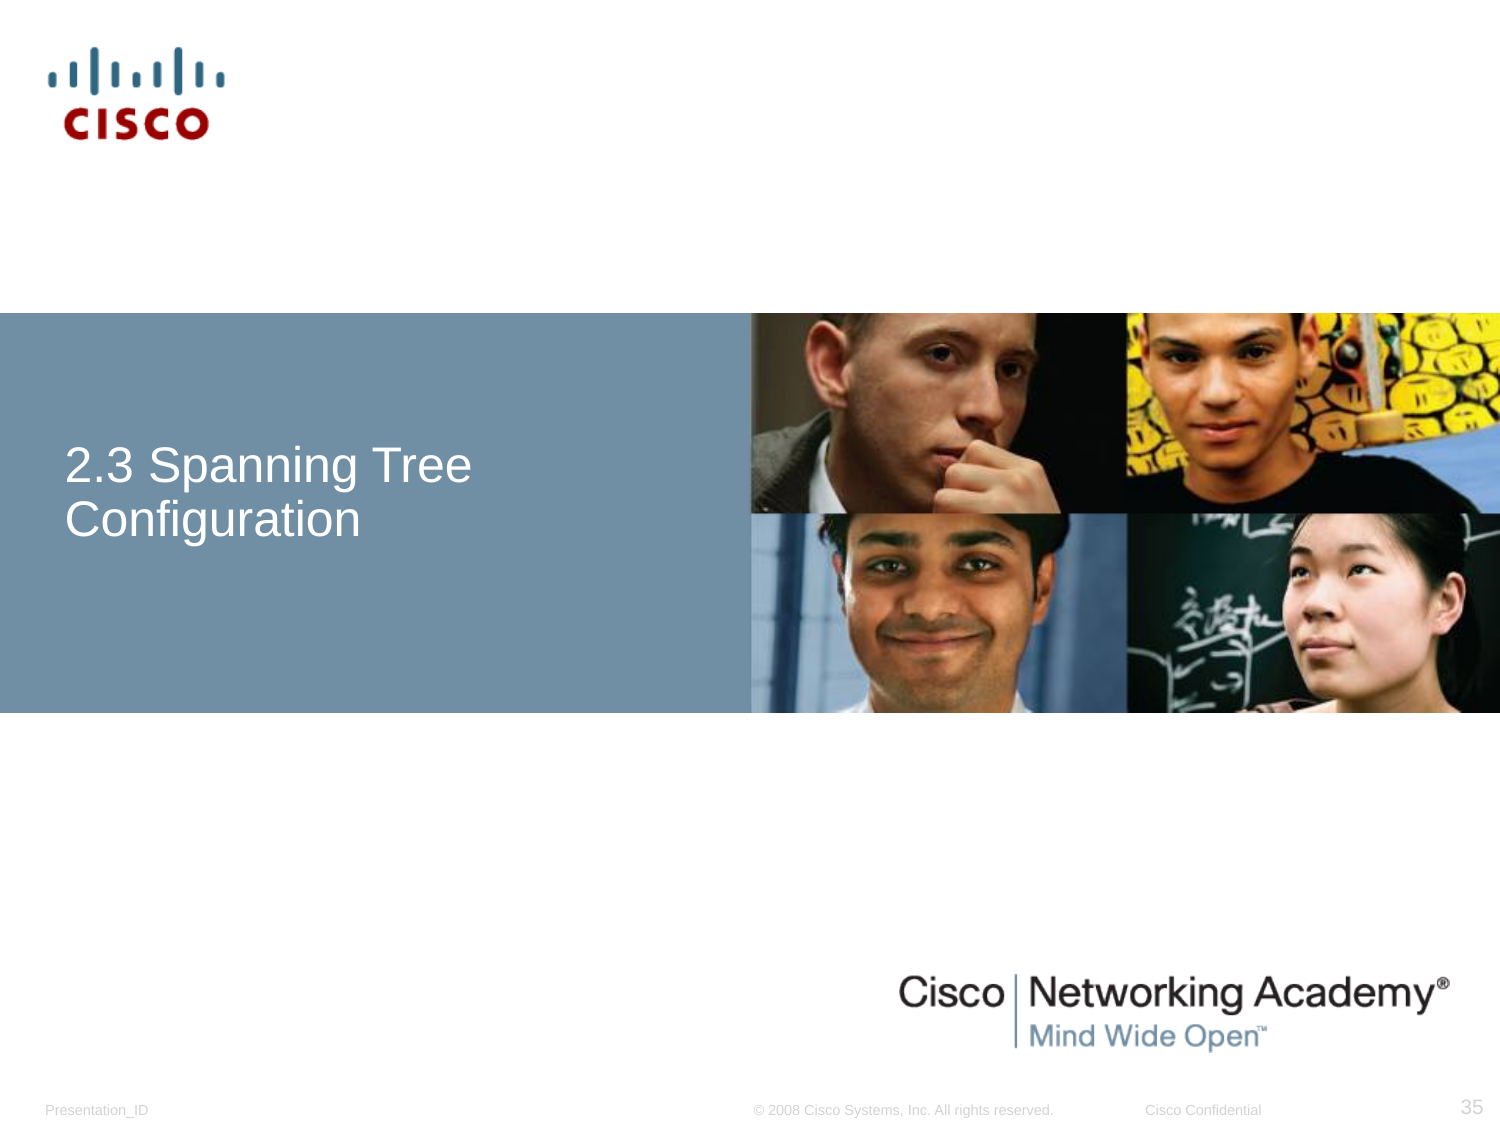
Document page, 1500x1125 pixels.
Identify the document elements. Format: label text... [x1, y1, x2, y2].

picture [0, 313, 1500, 713]
title 2.3 Spanning Tree Configuration [50, 371, 684, 615]
picture [899, 974, 1450, 1053]
picture [40, 19, 233, 168]
